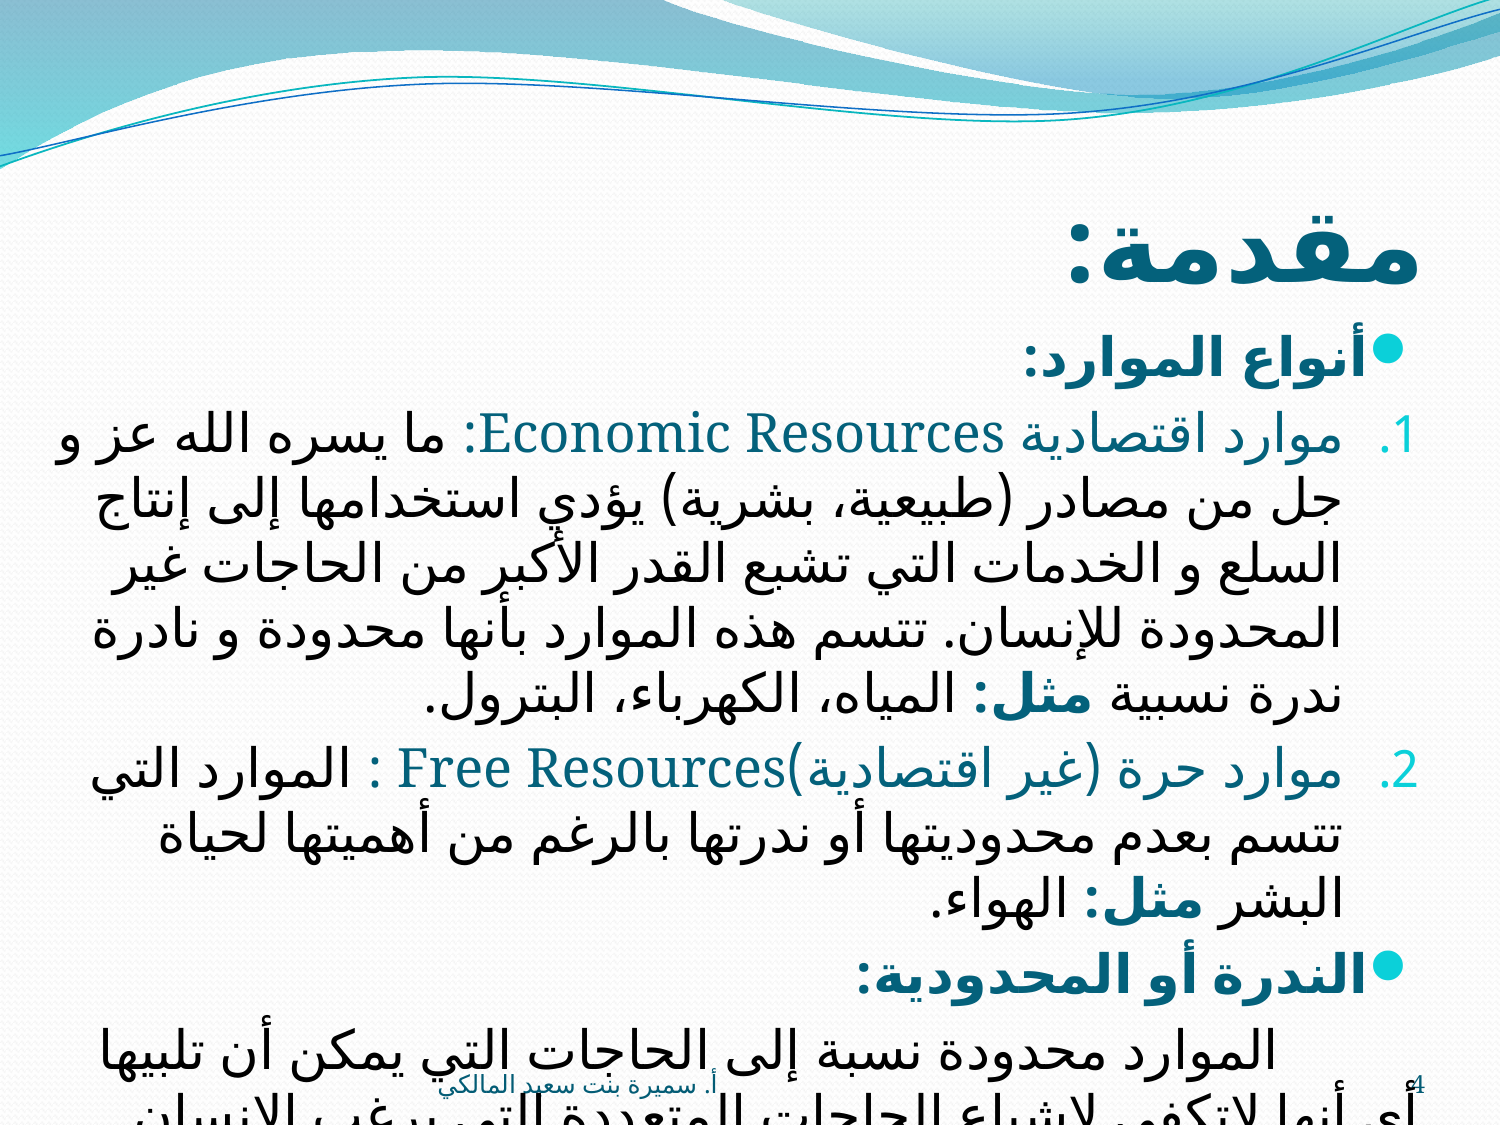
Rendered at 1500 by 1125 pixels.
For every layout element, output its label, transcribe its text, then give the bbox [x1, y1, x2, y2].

list أنواع الموارد: موارد اقتصادية Economic Resources: ما يسره الله عز و جل من مصادر (طبيعية، بشرية) يؤدي استخدامها إلى إنتاج السلع و الخدمات التي تشبع القدر الأكبر من الحاجات غير المحدودة للإنسان. تتسم هذه الموارد بأنها محدودة و نادرة ندرة نسبية مثل: المياه، الكهرباء، البترول. موارد حرة (غير اقتصادية)Free Resources : الموارد التي تتسم بعدم محدوديتها أو ندرتها بالرغم من أهميتها لحياة البشر مثل: الهواء. الندرة أو المحدودية: الموارد محدودة نسبة إلى الحاجات التي يمكن أن تلبيها أي أنها لاتكفي لإشباع الحاجات المتعددة التي يرغب الإنسان الحصول عليها من تلك الموارد. [27, 314, 1436, 1035]
footer أ. سميرة بنت سعيد المالكي [437, 1042, 988, 1103]
slide_number 4 [1299, 1042, 1425, 1103]
title مقدمة: [75, 115, 1425, 303]
